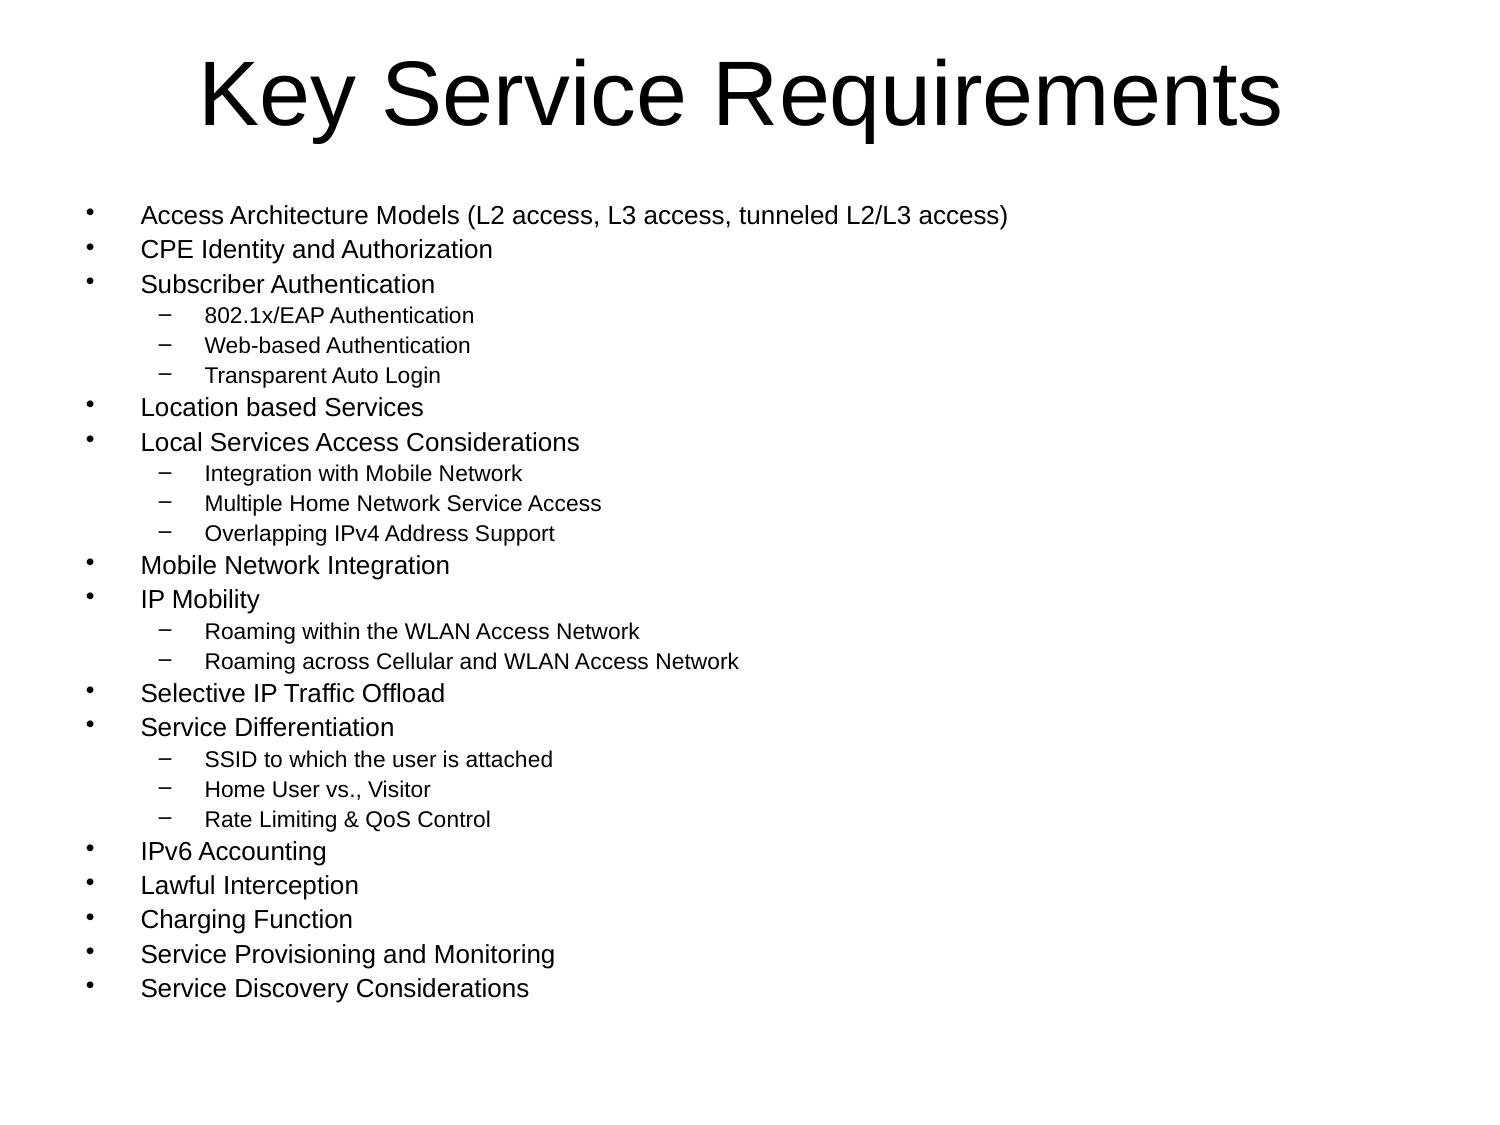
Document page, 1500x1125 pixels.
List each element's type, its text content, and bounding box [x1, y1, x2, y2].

list Access Architecture Models (L2 access, L3 access, tunneled L2/L3 access) CPE Identity and Authorization Subscriber Authentication 802.1x/EAP Authentication Web-based Authentication Transparent Auto Login Location based Services Local Services Access Considerations Integration with Mobile Network Multiple Home Network Service Access Overlapping IPv4 Address Support Mobile Network Integration IP Mobility Roaming within the WLAN Access Network Roaming across Cellular and WLAN Access Network Selective IP Traffic Offload Service Differentiation SSID to which the user is attached Home User vs., Visitor Rate Limiting & QoS Control IPv6 Accounting Lawful Interception Charging Function Service Provisioning and Monitoring Service Discovery Considerations [70, 193, 1422, 1027]
title Key Service Requirements [66, 0, 1417, 188]
